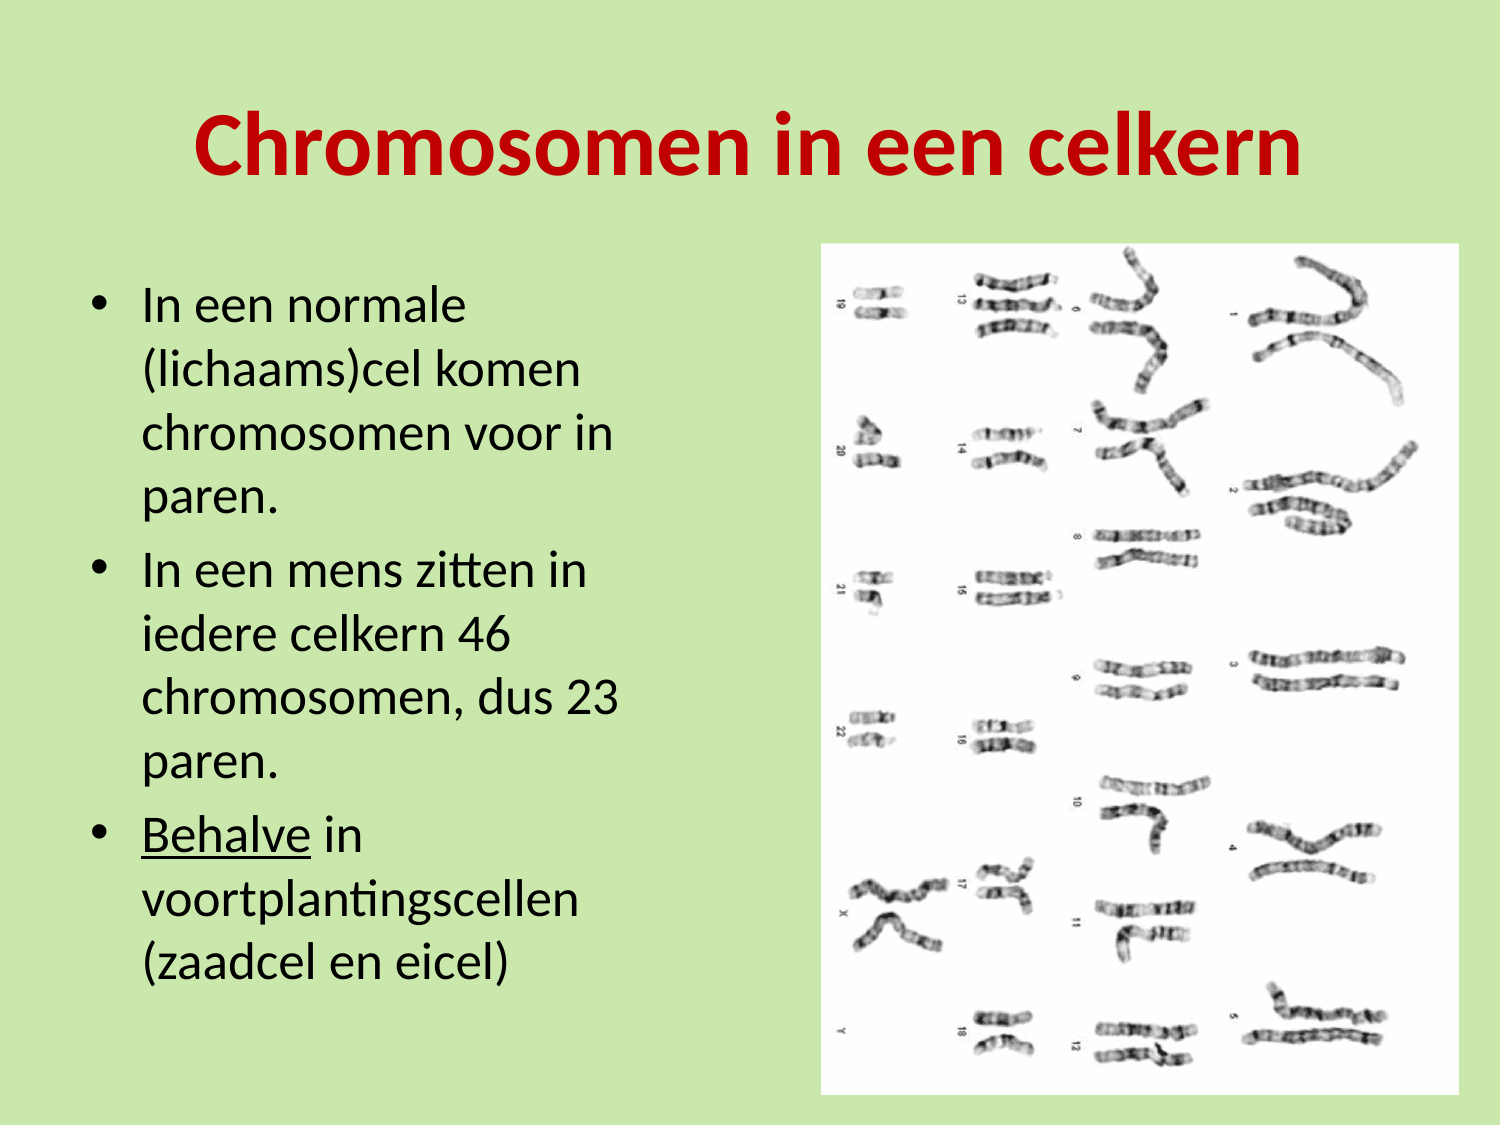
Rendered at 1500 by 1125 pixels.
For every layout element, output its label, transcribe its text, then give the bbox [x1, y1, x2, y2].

picture [714, 245, 1500, 1095]
list In een normale (lichaams)cel komen chromosomen voor in paren. In een mens zitten in iedere celkern 46 chromosomen, dus 23 paren. Behalve in voortplantingscellen (zaadcel en eicel) [75, 262, 738, 1005]
title Chromosomen in een celkern [75, 45, 1425, 233]
